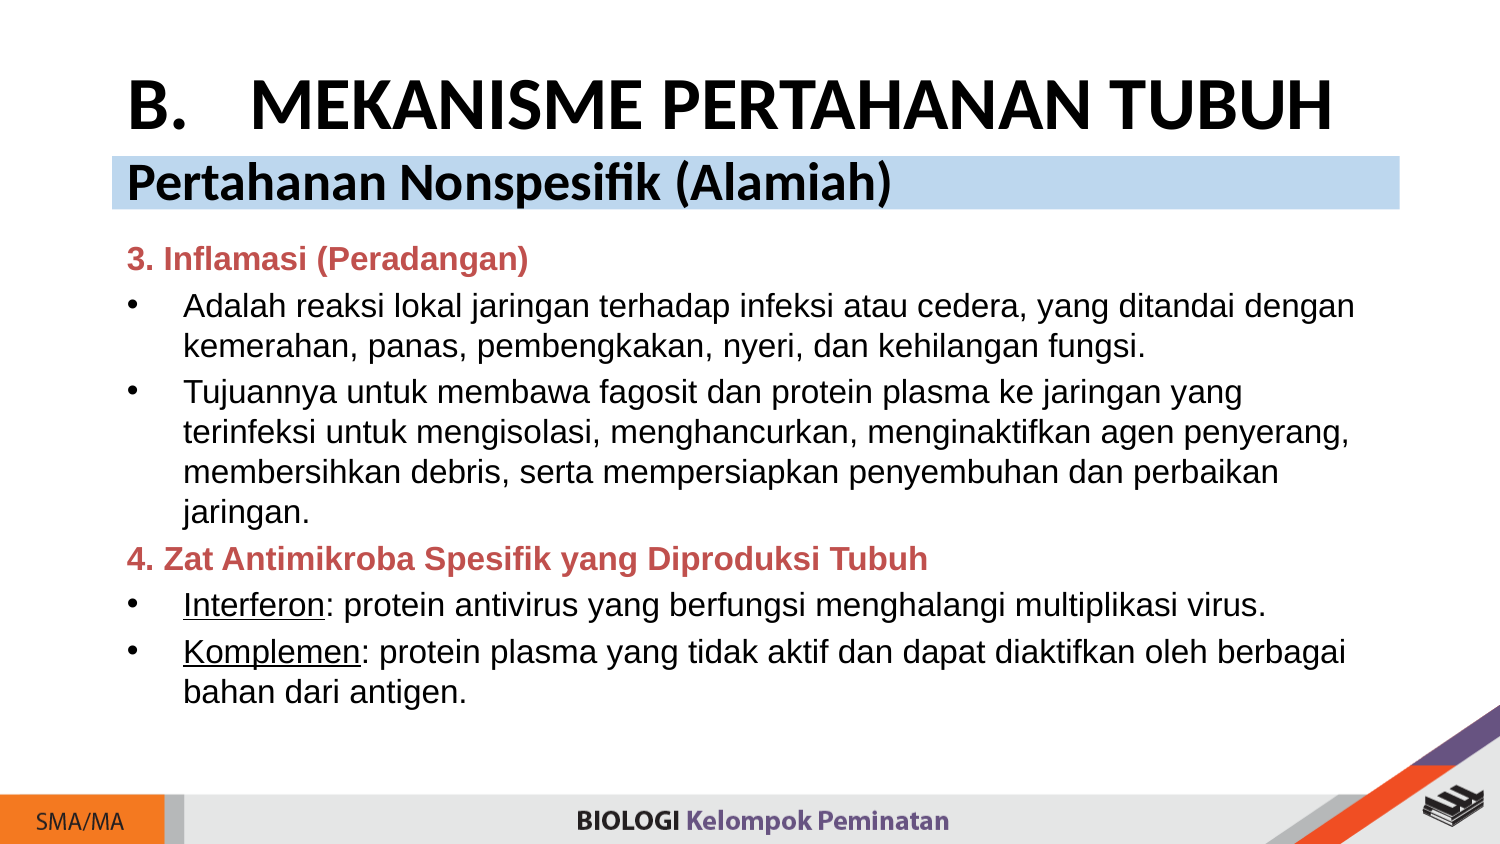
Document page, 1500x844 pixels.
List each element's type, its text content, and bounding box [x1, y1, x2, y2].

text_box MEKANISME PERTAHANAN TUBUH [112, 65, 1400, 145]
text_box 3. Inflamasi (Peradangan) Adalah reaksi lokal jaringan terhadap infeksi atau cedera, yang ditandai dengan kemerahan, panas, pembengkakan, nyeri, dan kehilangan fungsi. Tujuannya untuk membawa fagosit dan protein plasma ke jaringan yang terinfeksi untuk mengisolasi, menghancurkan, menginaktifkan agen penyerang, membersihkan debris, serta mempersiapkan penyembuhan dan perbaikan jaringan. 4. Zat Antimikroba Spesifik yang Diproduksi Tubuh Interferon: protein antivirus yang berfungsi menghalangi multiplikasi virus. Komplemen: protein plasma yang tidak aktif dan dapat diaktifkan oleh berbagai bahan dari antigen. [112, 229, 1400, 797]
text_box Pertahanan Nonspesifik (Alamiah) [112, 156, 1400, 210]
picture [0, 705, 1500, 844]
